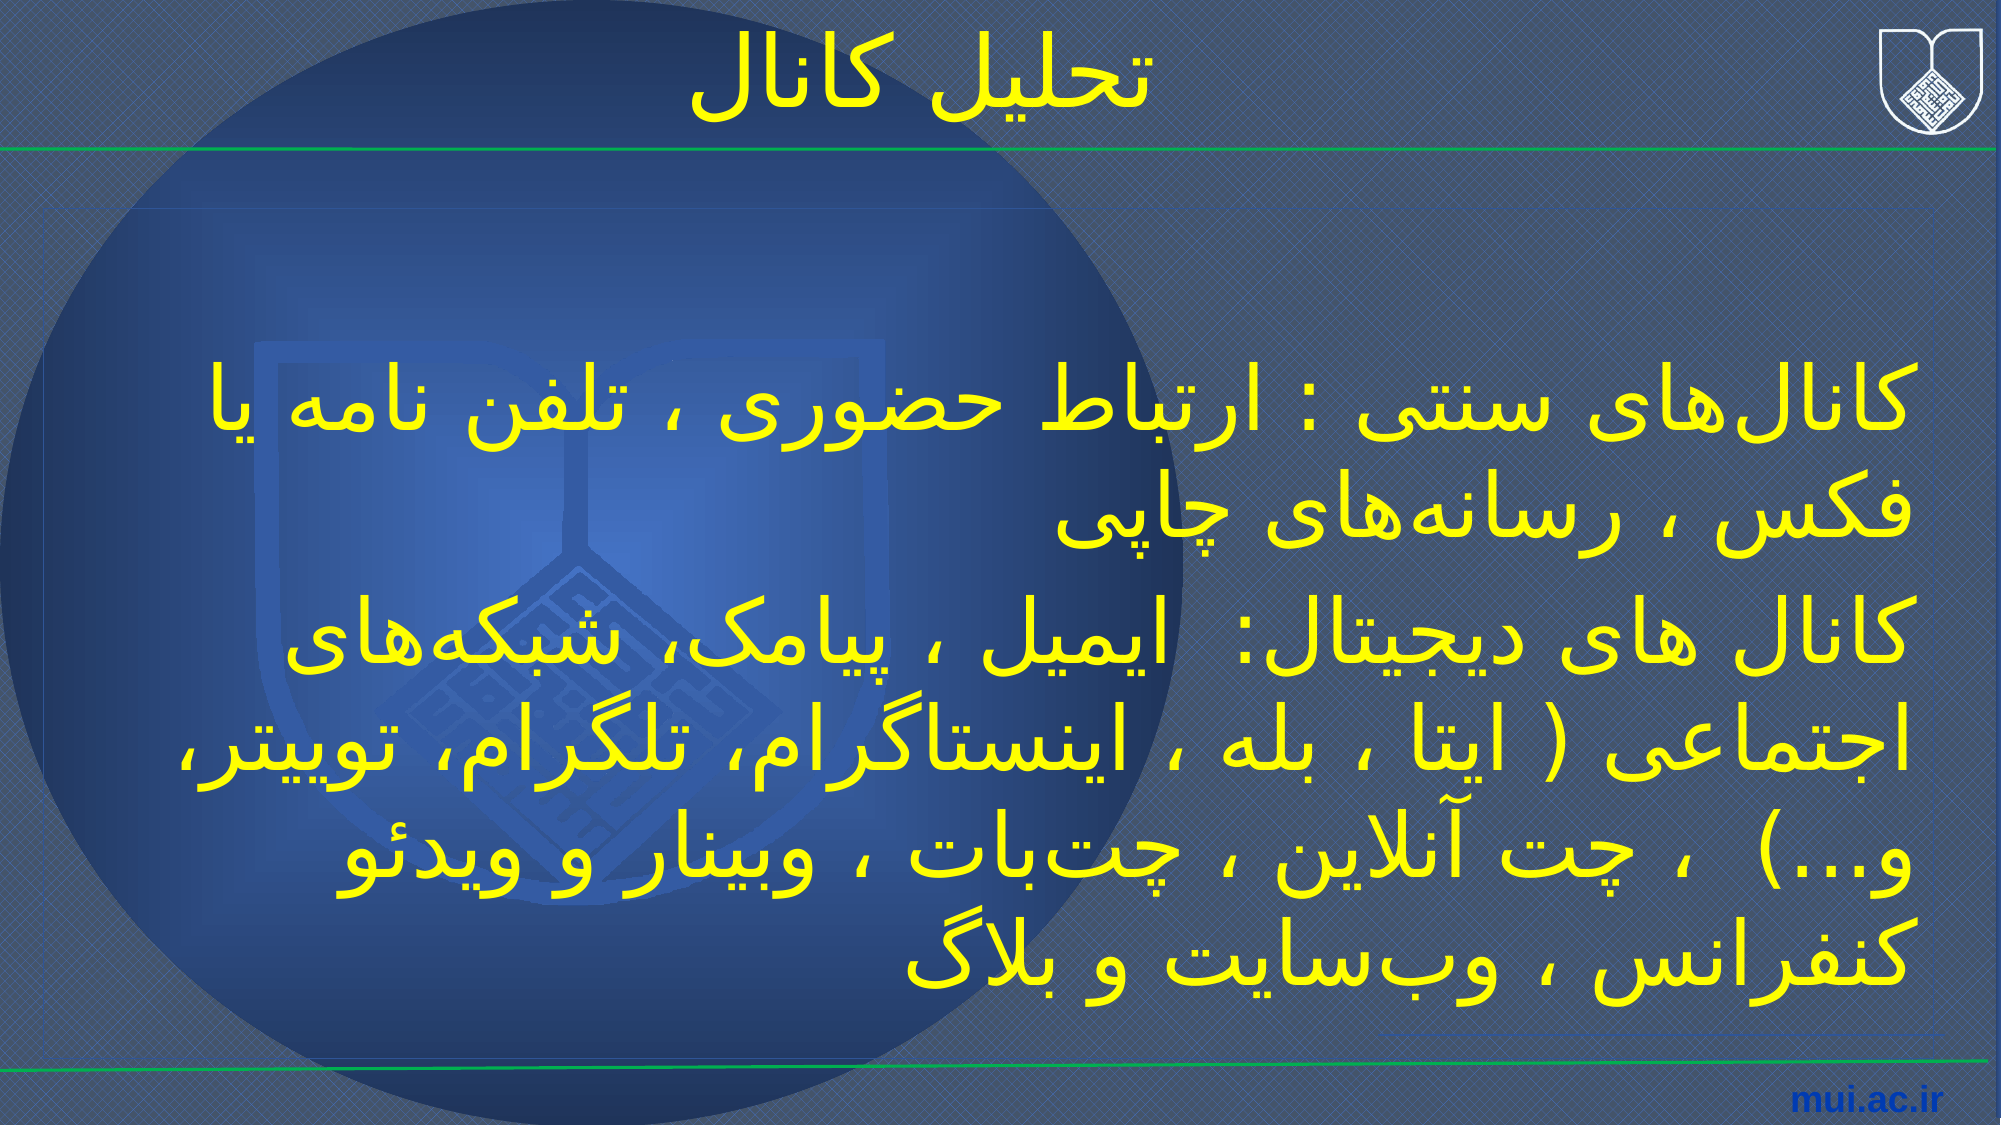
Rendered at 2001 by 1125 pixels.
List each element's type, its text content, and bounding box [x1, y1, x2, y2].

picture [1874, 0, 1988, 138]
list کانال‌های سنتی : ارتباط حضوری ، تلفن نامه یا فکس ، رسانه‌های چاپی کانال های دیجیتال: ایمیل ، پیامک، شبکه‌های اجتماعی ( ایتا ، بله ، اینستاگرام، تلگرام، توییتر، و...) ، چت آنلاین ، چت‌بات ، وبینار و ویدئو کنفرانس ، وب‌سایت و بلاگ [43, 208, 1934, 1059]
text_box تحلیل کانال [0, 0, 1851, 117]
